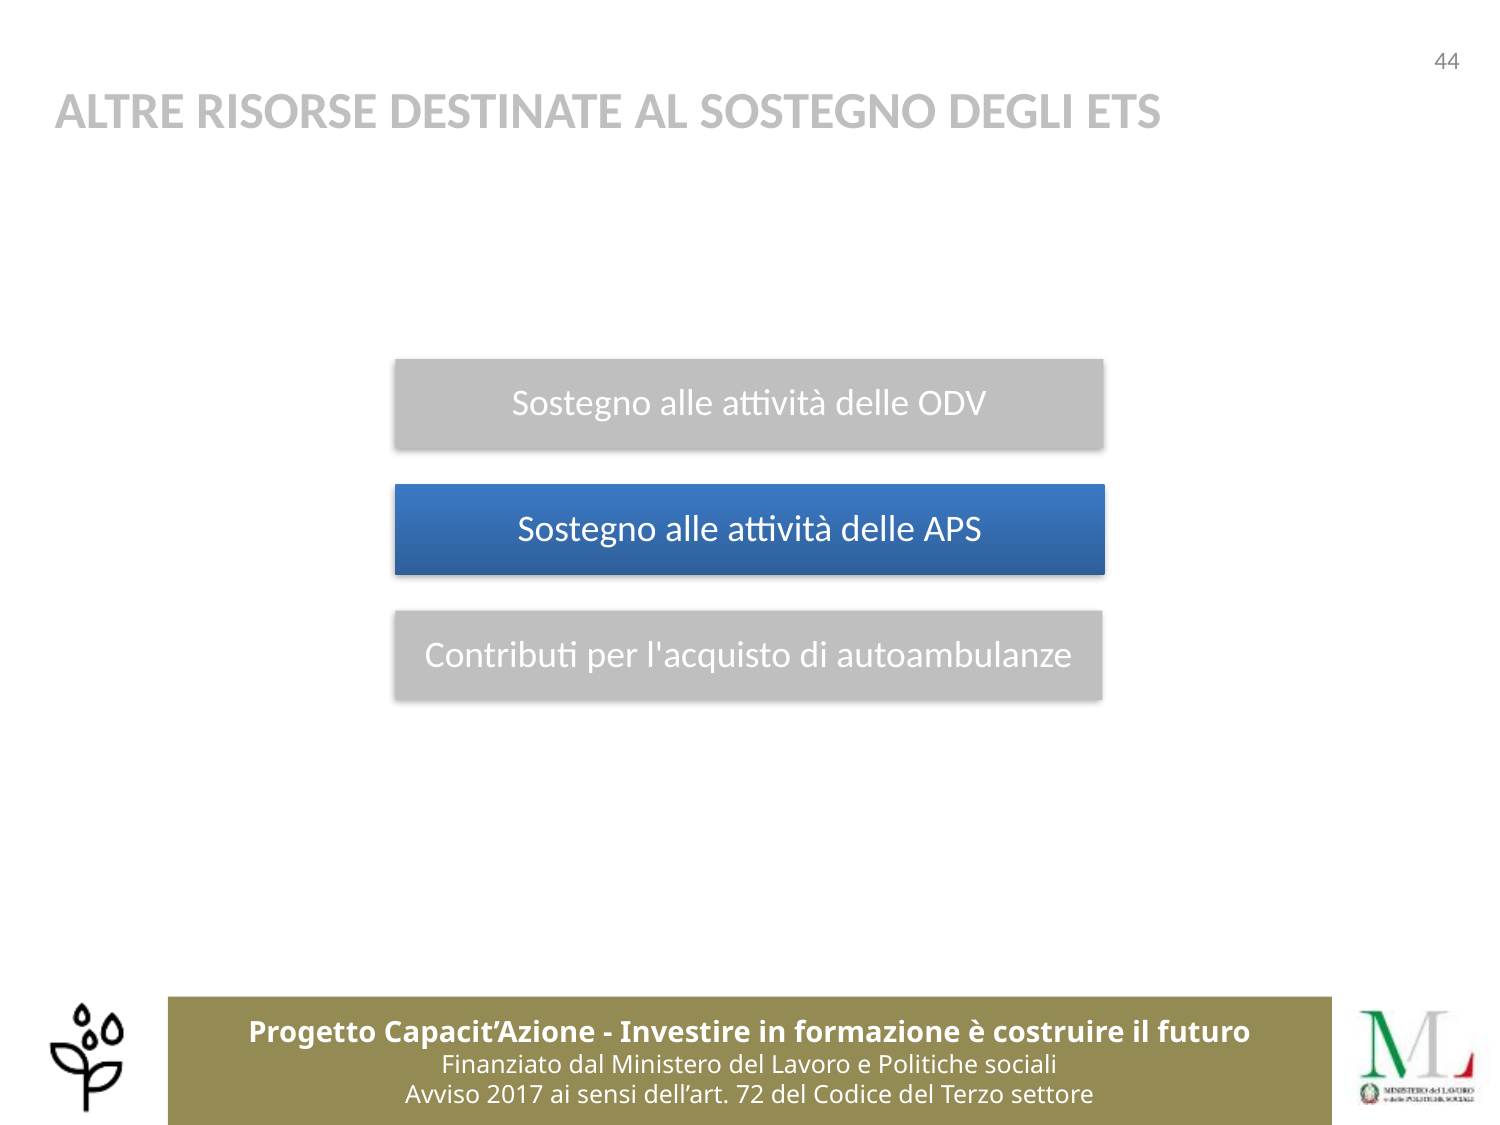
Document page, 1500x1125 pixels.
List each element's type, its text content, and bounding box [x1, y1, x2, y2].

text_box ALTRE RISORSE DESTINATE AL SOSTEGNO DEGLI ETS [39, 69, 1194, 159]
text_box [394, 272, 1106, 787]
slide_number 44 [1124, 29, 1475, 90]
text_box Progetto Capacit’Azione - Investire in formazione è costruire il futuro Finanziato dal Ministero del Lavoro e Politiche sociali Avviso 2017 ai sensi dell’art. 72 del Codice del Terzo settore [166, 994, 1334, 1125]
picture [1345, 1009, 1491, 1106]
picture [47, 1002, 129, 1113]
